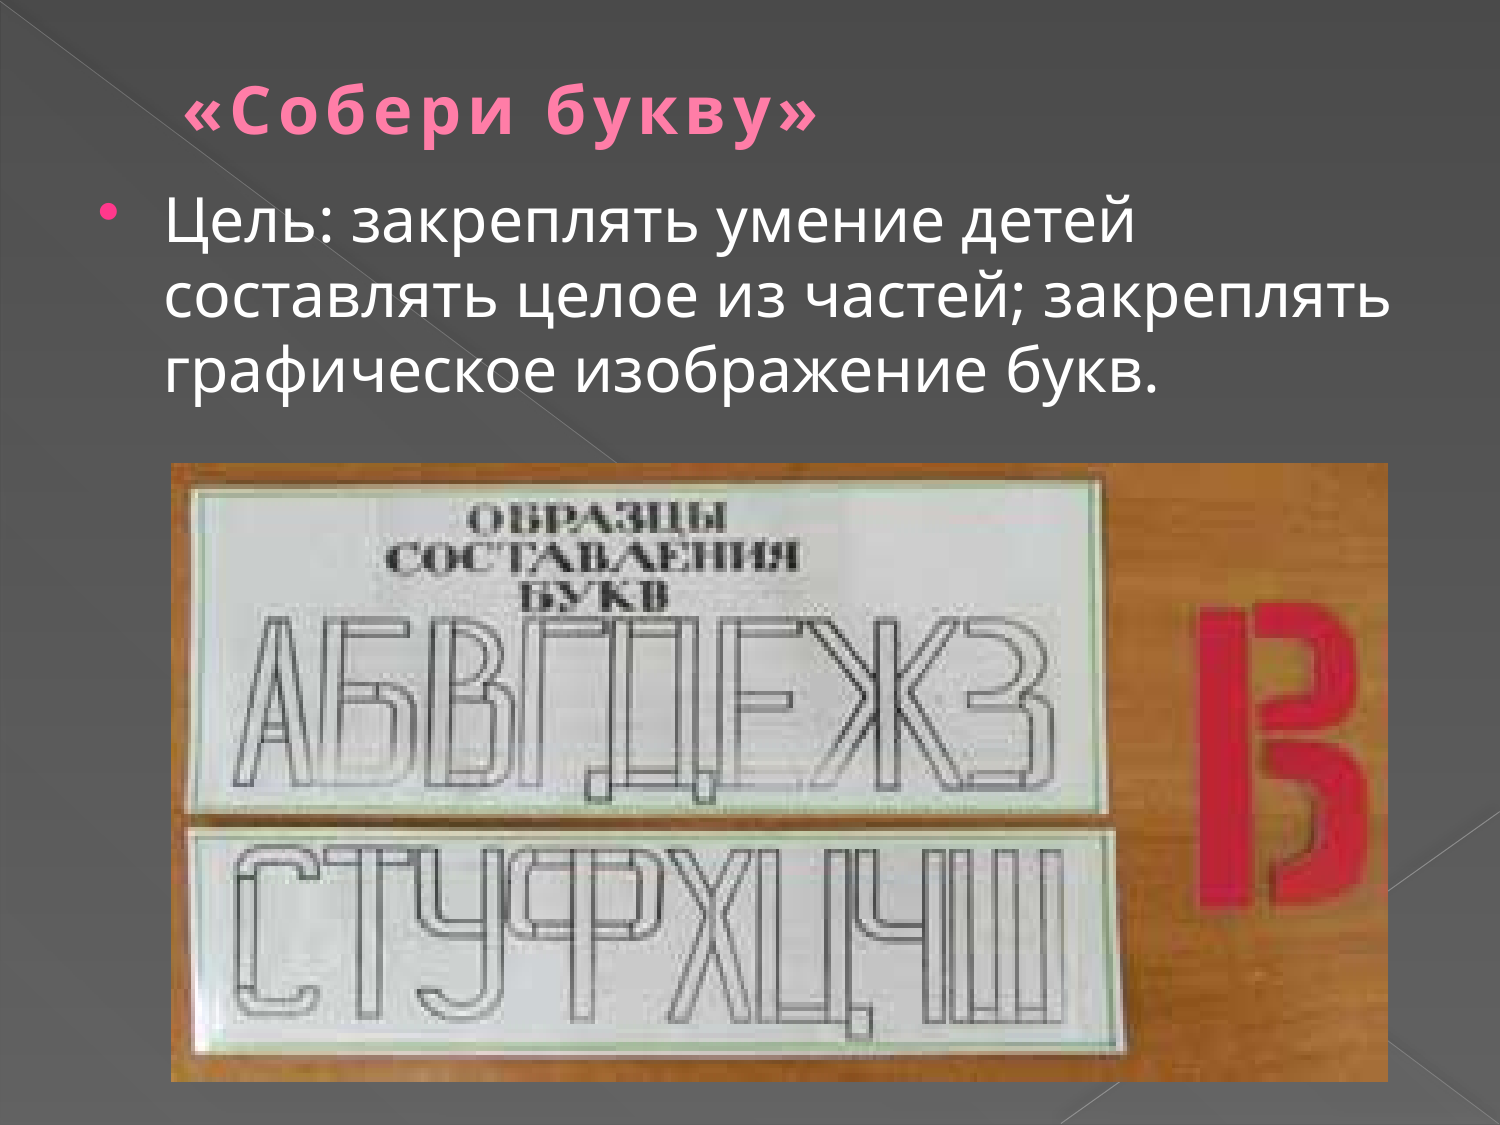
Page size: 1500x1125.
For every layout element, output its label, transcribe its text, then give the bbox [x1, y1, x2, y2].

picture [170, 463, 1389, 1082]
list Цель: закреплять умение детей составлять целое из частей; закреплять графическое изображение букв. [75, 172, 1425, 1059]
title «Собери букву» [88, 30, 1439, 185]
